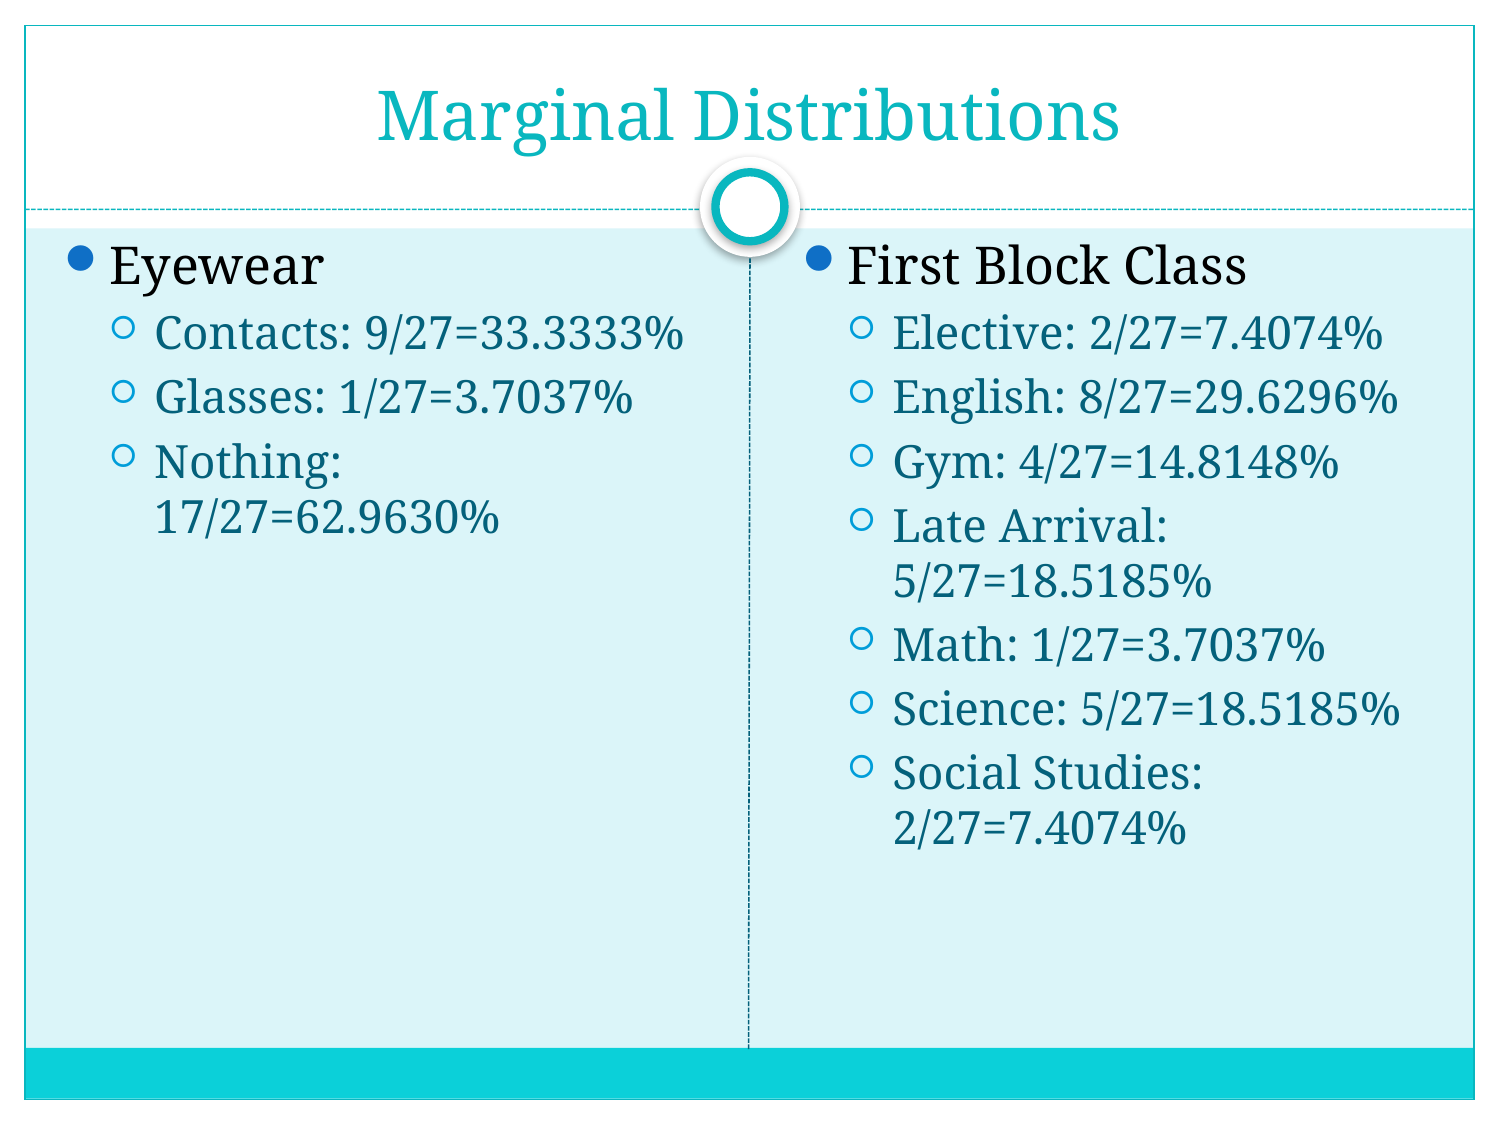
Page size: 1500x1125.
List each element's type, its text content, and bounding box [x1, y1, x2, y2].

list First Block Class Elective: 2/27=7.4074% English: 8/27=29.6296% Gym: 4/27=14.8148% Late Arrival: 5/27=18.5185% Math: 1/27=3.7037% Science: 5/27=18.5185% Social Studies: 2/27=7.4074% [787, 224, 1450, 993]
title Marginal Distributions [49, 37, 1450, 162]
list Eyewear Contacts: 9/27=33.3333% Glasses: 1/27=3.7037% Nothing: 17/27=62.9630% [49, 224, 712, 993]
